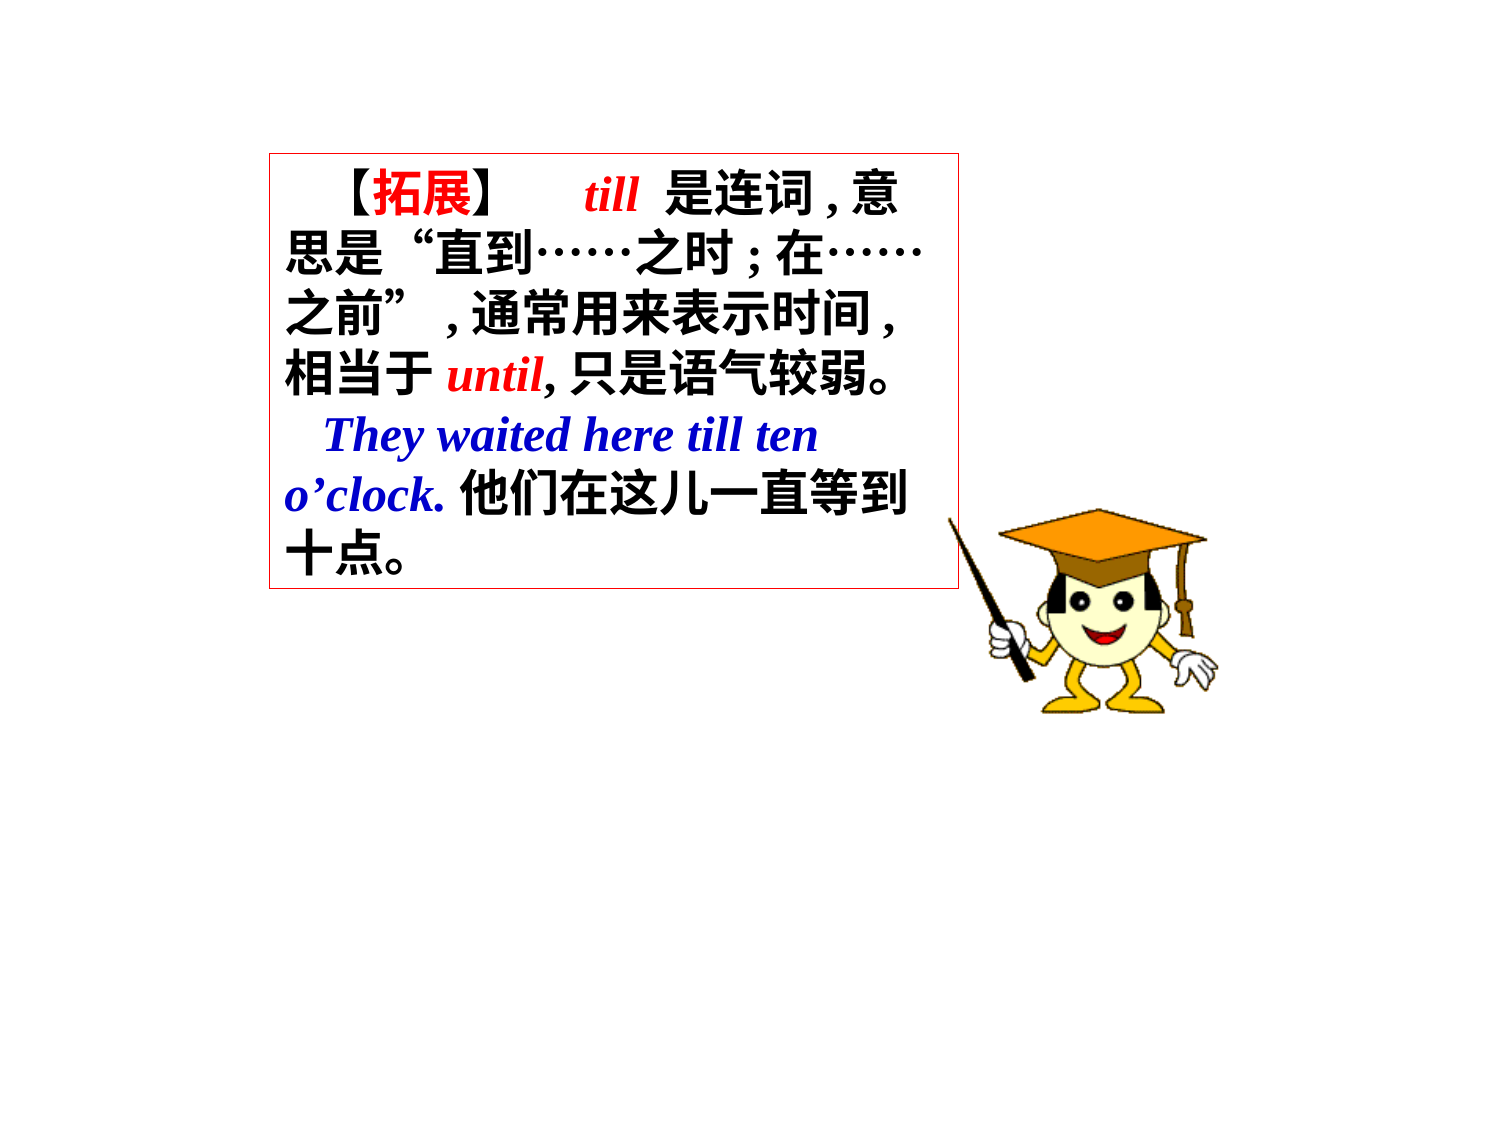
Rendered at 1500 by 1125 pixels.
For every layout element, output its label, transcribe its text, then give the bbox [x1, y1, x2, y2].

text_box 【拓展】 till 是连词,意思是“直到……之时;在……之前”,通常用来表示时间,相当于until,只是语气较弱。 They waited here till ten o’clock.他们在这儿一直等到十点。 [269, 153, 959, 589]
picture [928, 492, 1242, 728]
